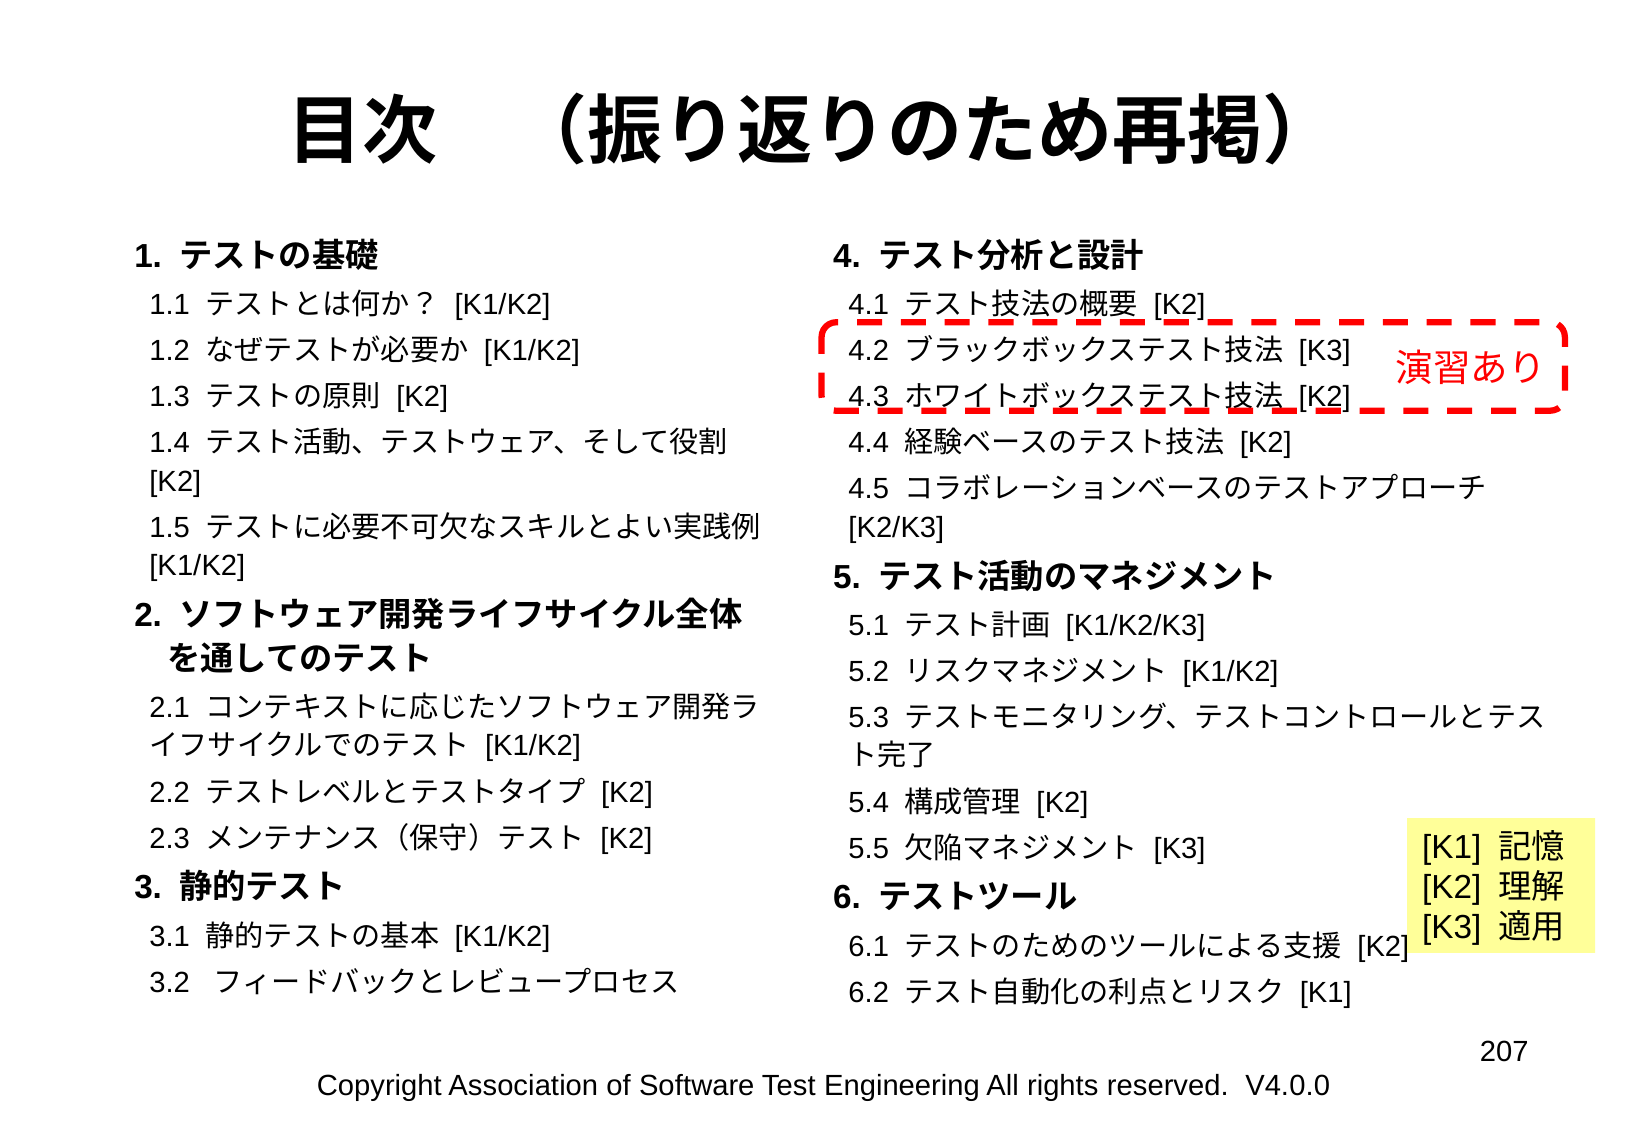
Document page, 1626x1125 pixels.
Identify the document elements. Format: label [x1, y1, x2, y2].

title [81, 52, 1544, 204]
text_box [119, 222, 802, 1006]
footer [233, 1058, 1164, 1103]
text_box [818, 222, 1596, 1016]
slide_number [1164, 1024, 1544, 1103]
